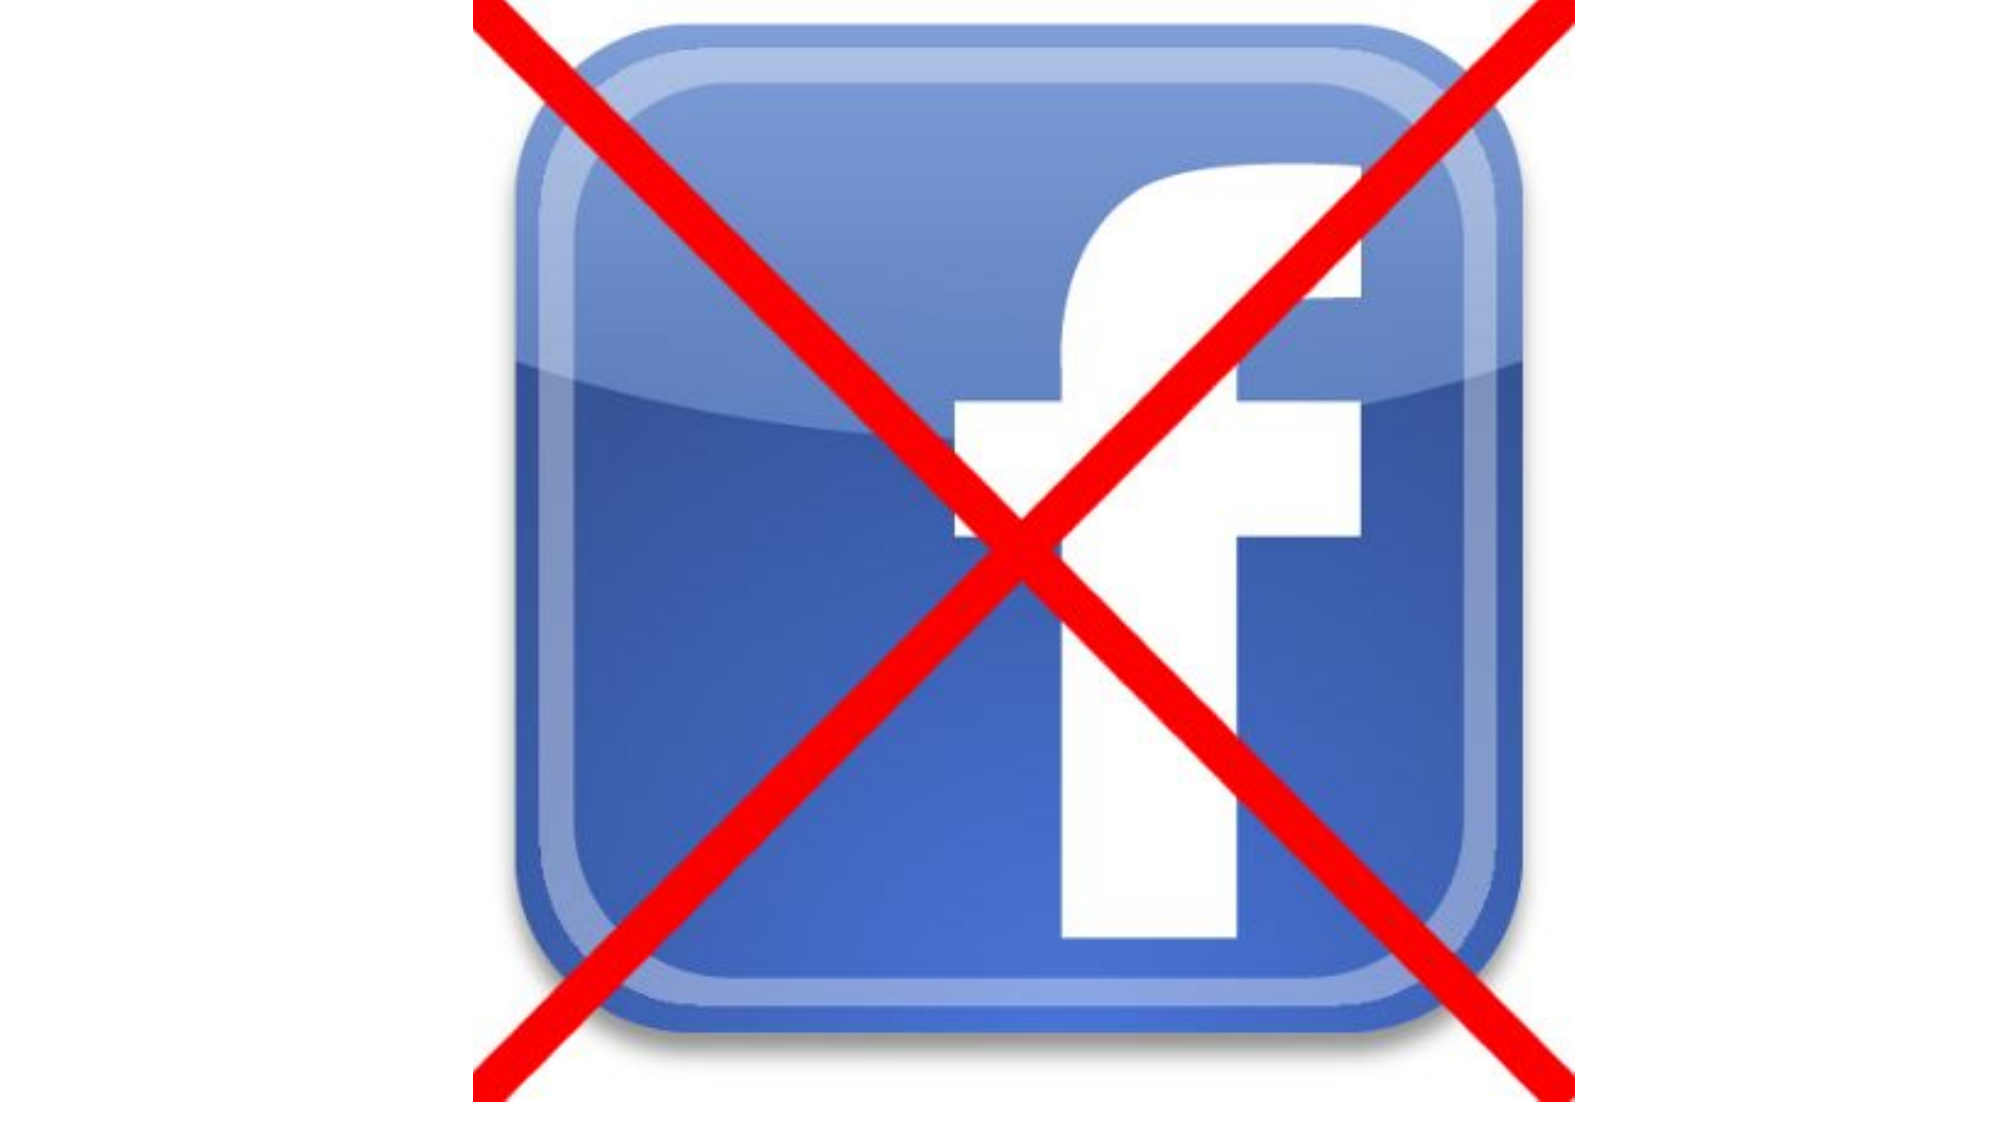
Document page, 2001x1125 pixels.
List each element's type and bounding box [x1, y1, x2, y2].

picture [472, 0, 1575, 1102]
